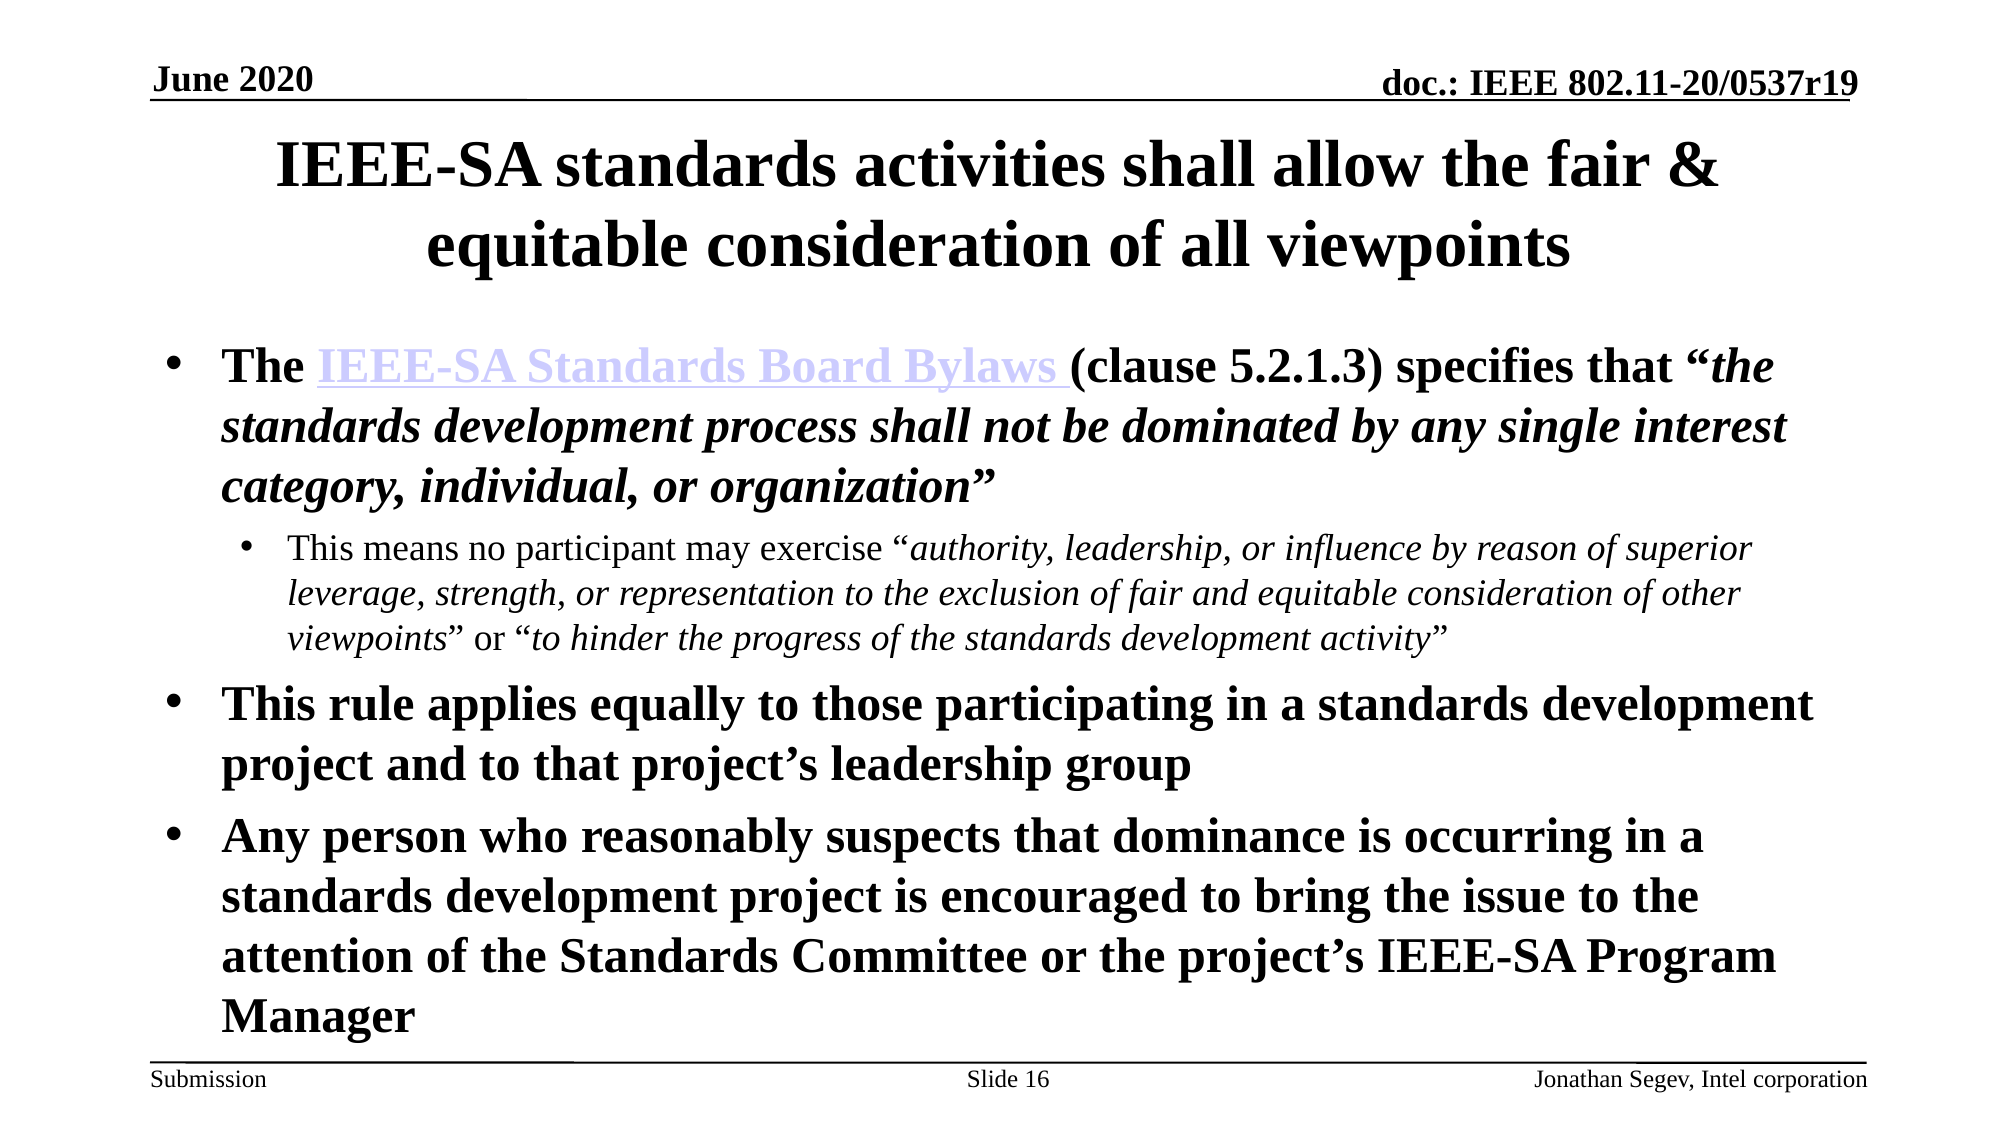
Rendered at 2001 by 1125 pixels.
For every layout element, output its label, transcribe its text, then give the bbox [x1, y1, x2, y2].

footer Jonathan Segev, Intel corporation [1171, 1061, 1869, 1093]
title IEEE-SA standards activities shall allow the fair & equitable consideration of all viewpoints [149, 112, 1850, 288]
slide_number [152, 54, 563, 100]
list The IEEE-SA Standards Board Bylaws (clause 5.2.1.3) specifies that “the standards development process shall not be dominated by any single interest category, individual, or organization” This means no participant may exercise “authority, leadership, or influence by reason of superior leverage, strength, or representation to the exclusion of fair and equitable consideration of other viewpoints” or “to hinder the progress of the standards development activity” This rule applies equally to those participating in a standards development project and to that project’s leadership group Any person who reasonably suspects that dominance is occurring in a standards development project is encouraged to bring the issue to the attention of the Standards Committee or the project’s IEEE-SA Program Manager [149, 324, 1850, 1000]
slide_number Slide 16 [950, 1061, 1067, 1123]
